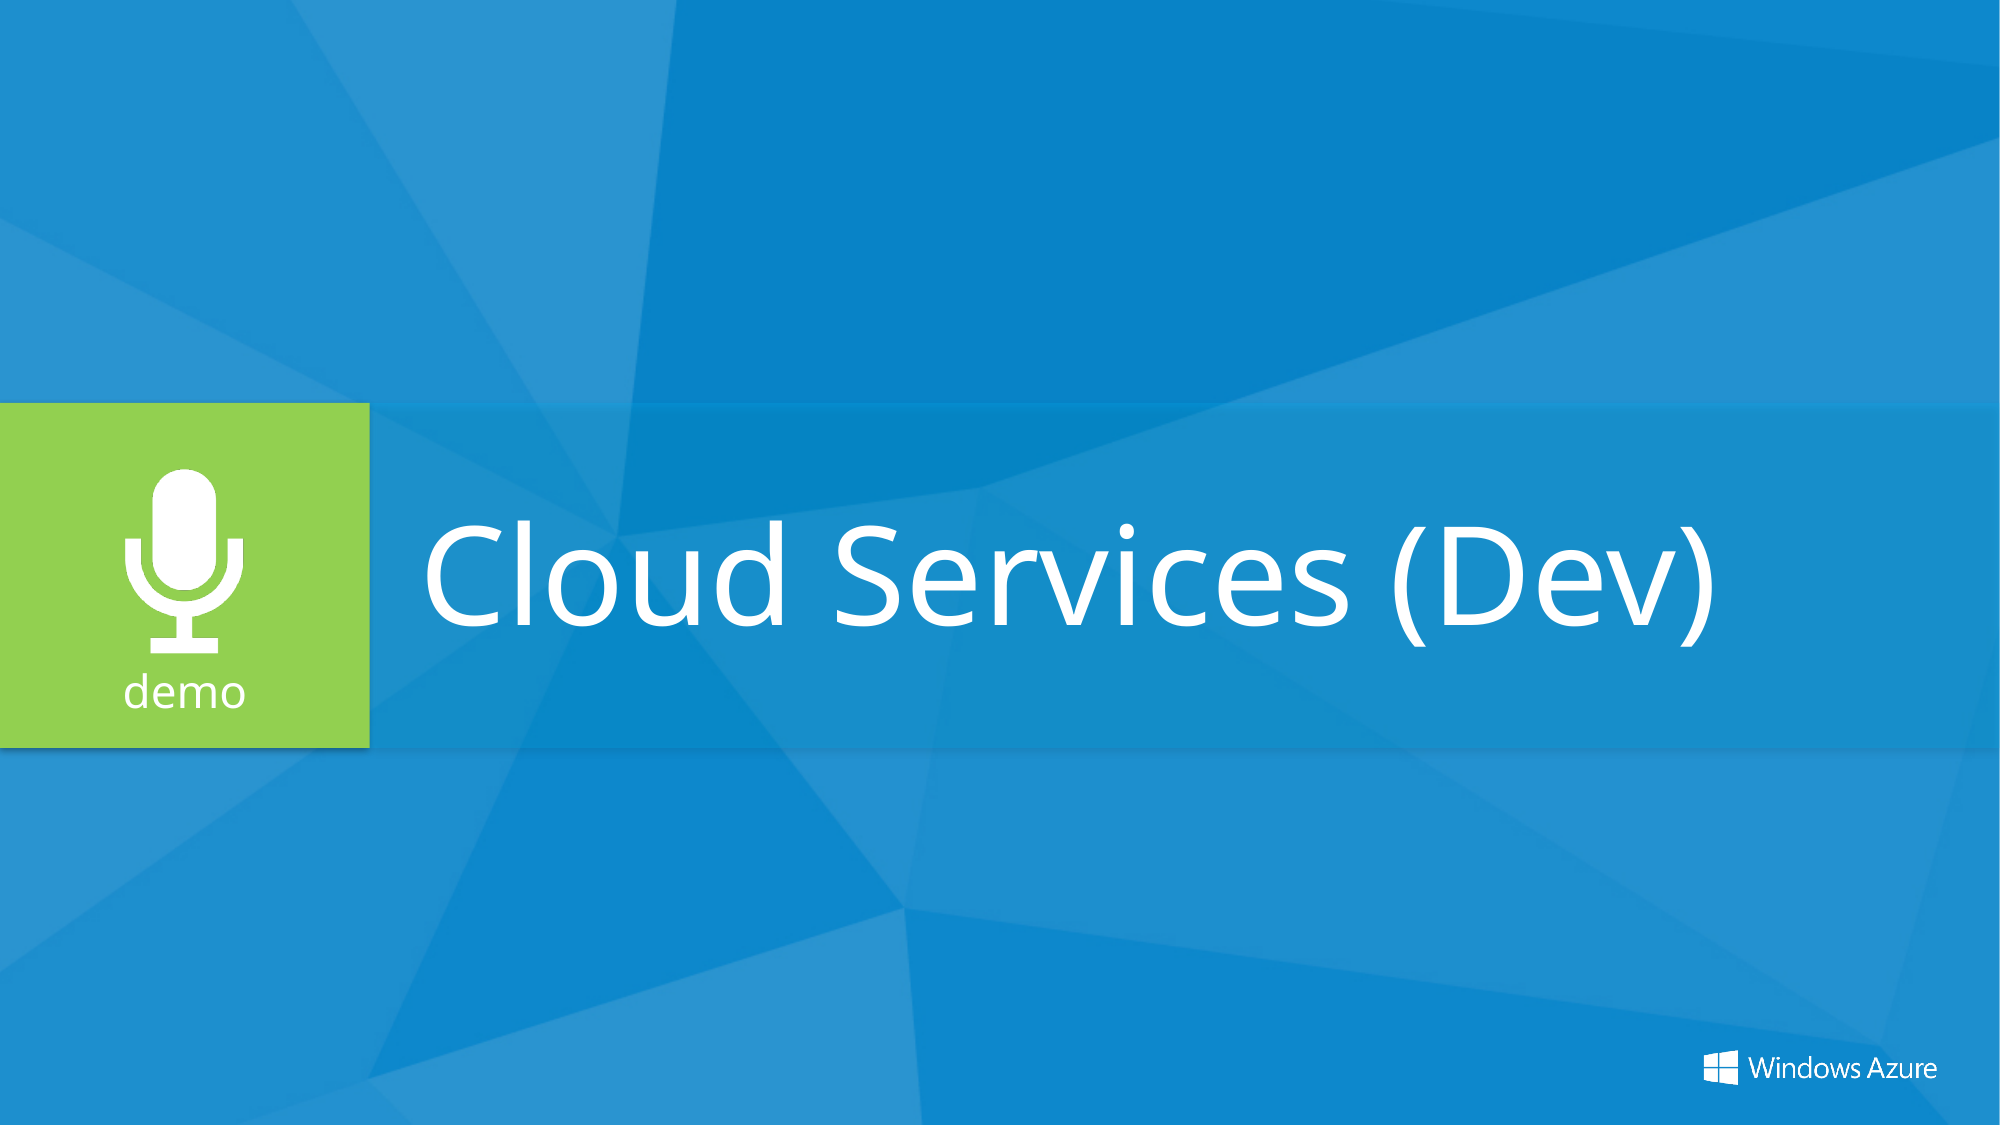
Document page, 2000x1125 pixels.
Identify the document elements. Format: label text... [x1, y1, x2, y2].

picture [90, 467, 278, 655]
picture [0, 0, 2000, 1125]
text_box Cloud Services (Dev) [404, 481, 1733, 661]
